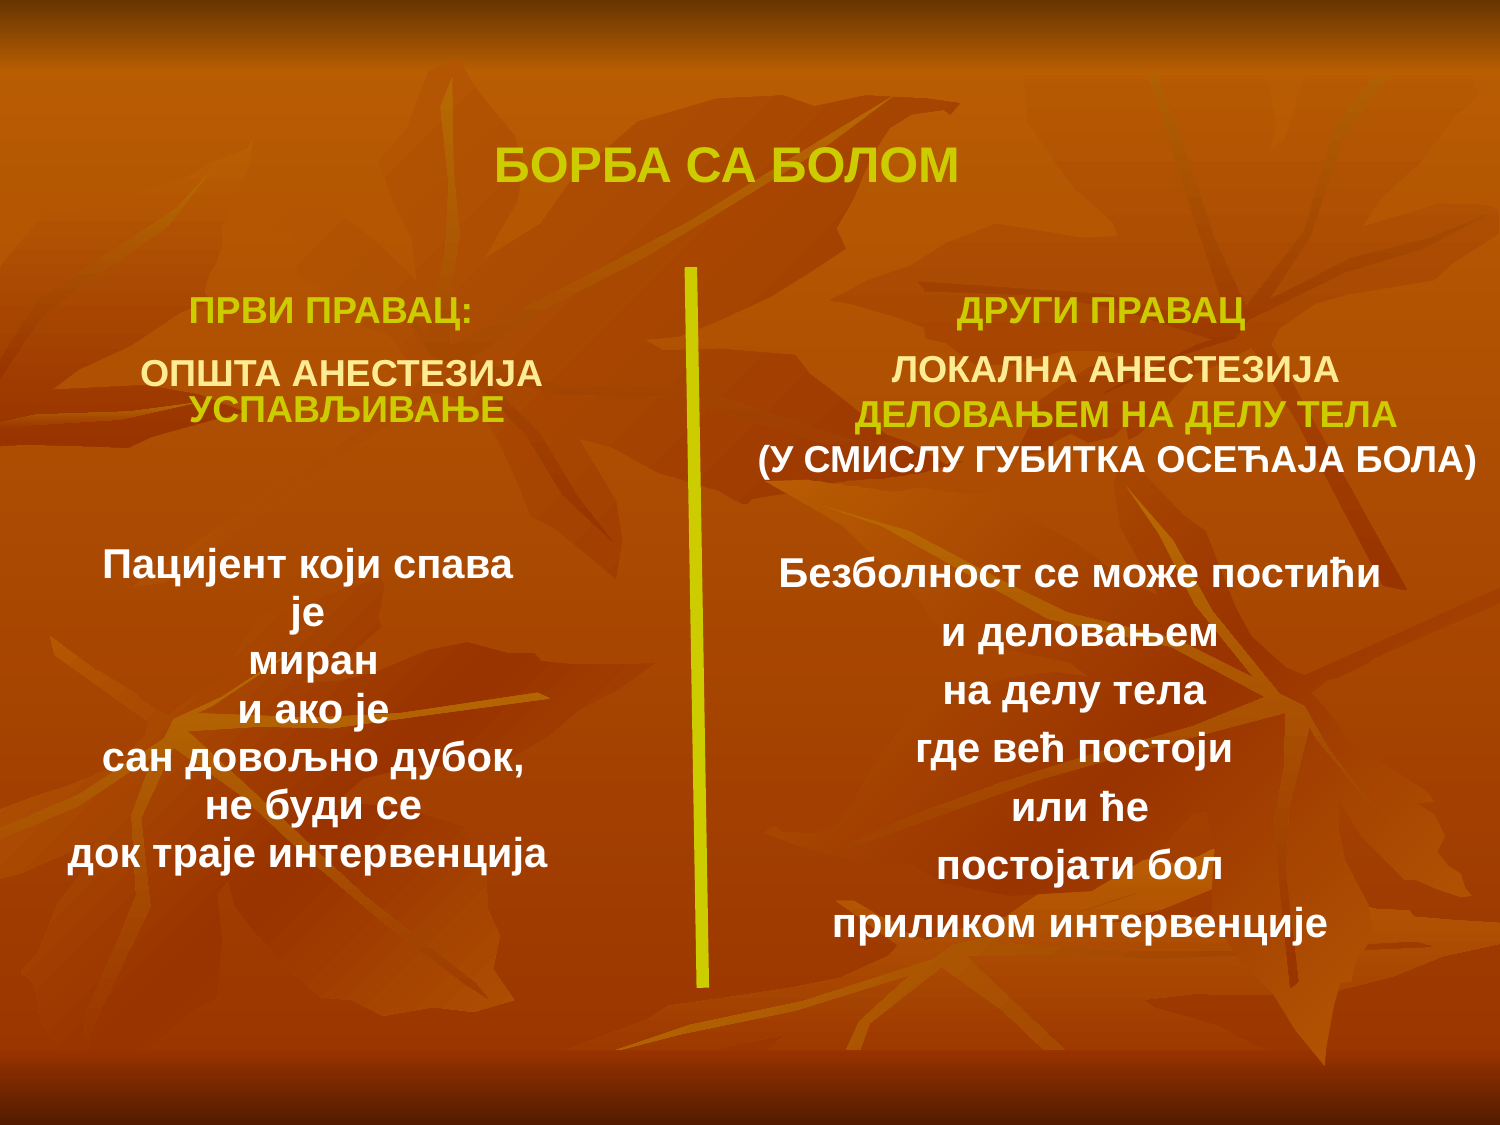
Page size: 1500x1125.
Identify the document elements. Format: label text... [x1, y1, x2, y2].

text_box Пацијент који спава је миран и ако је сан довољно дубок, не буди се док траје интервенција [52, 538, 574, 884]
text_box ПРВИ ПРАВАЦ: [173, 278, 489, 339]
text_box ЛОКАЛНА АНЕСТЕЗИЈА ДЕЛОВАЊЕМ НА ДЕЛУ ТЕЛА (У СМИСЛУ ГУБИТКА ОСЕЋАЈА БОЛА) [732, 337, 1500, 488]
text_box Безболност се може постићи и деловањем на делу тела где већ постоји или ће постојати бол приликом интервенције [763, 538, 1397, 954]
text_box ДРУГИ ПРАВАЦ [942, 278, 1261, 337]
text_box ОПШТА АНЕСТЕЗИЈА УСПАВЉИВАЊЕ [100, 349, 573, 437]
text_box БОРБА СА БОЛОМ [454, 125, 1010, 201]
